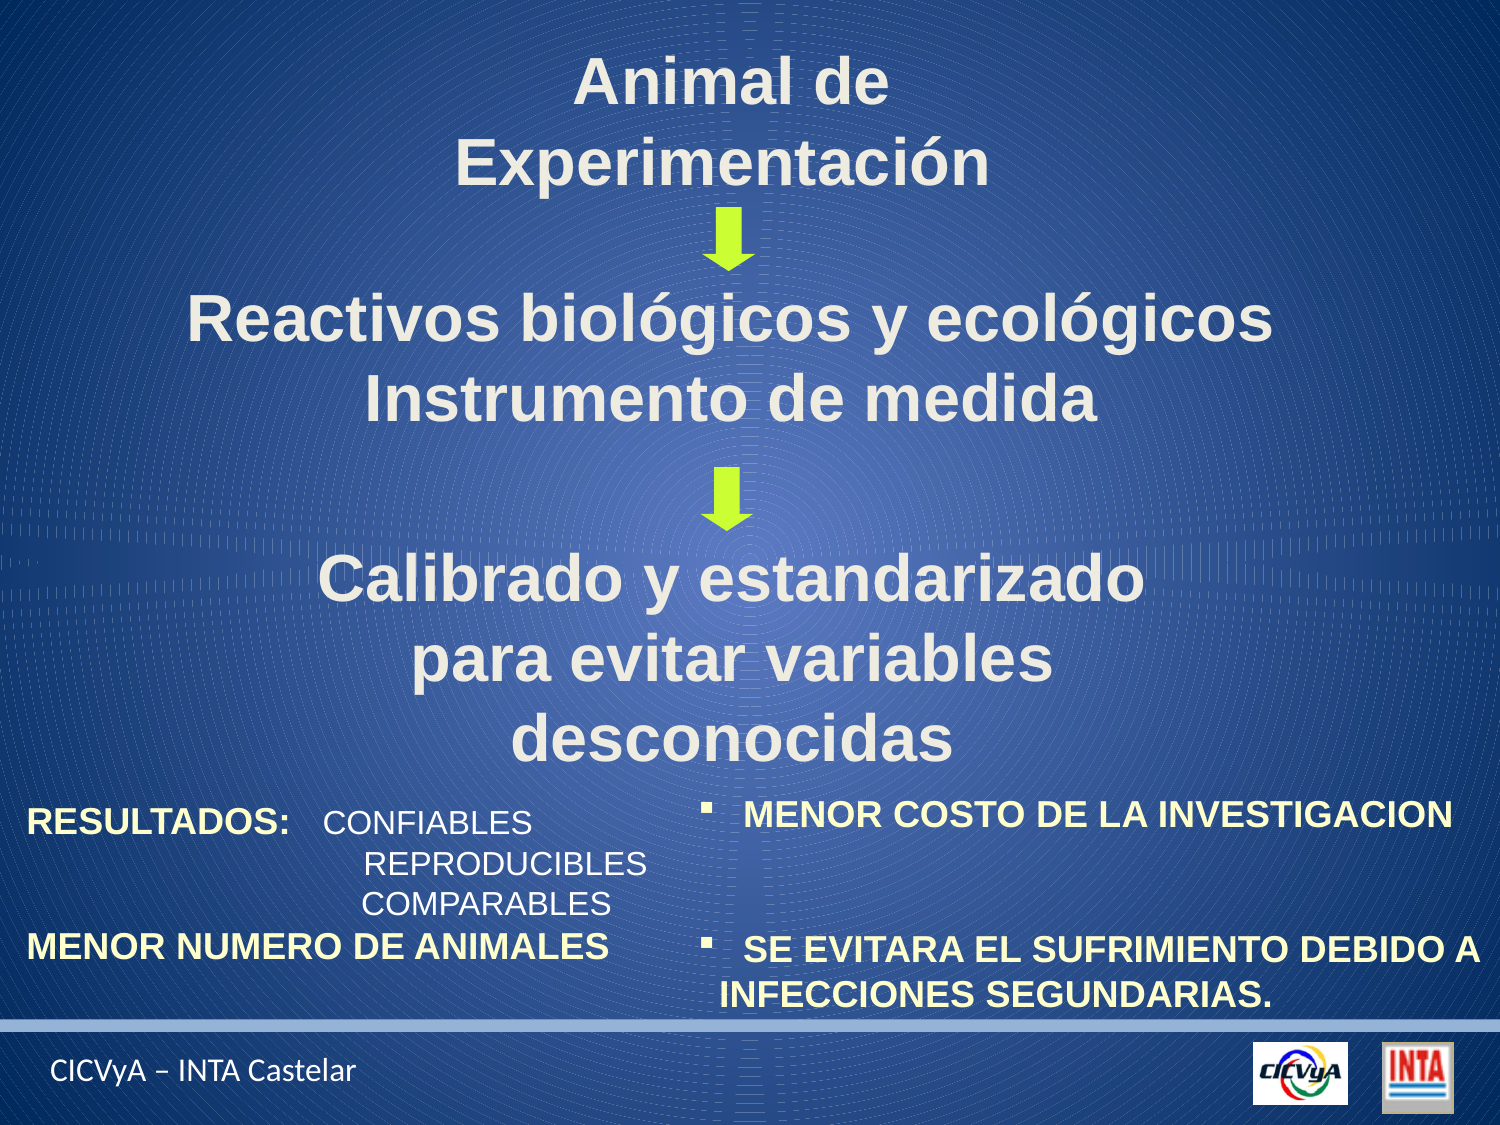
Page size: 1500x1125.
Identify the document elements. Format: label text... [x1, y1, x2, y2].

text_box [0, 1019, 1500, 1032]
text_box Animal de Experimentación [419, 30, 1027, 206]
text_box [704, 207, 753, 271]
text_box [702, 467, 751, 531]
text_box MENOR COSTO DE LA INVESTIGACION SE EVITARA EL SUFRIMIENTO DEBIDO A INFECCIONES SEGUNDARIAS. [683, 783, 1500, 1019]
text_box Calibrado y estandarizado para evitar variables desconocidas [242, 527, 1223, 782]
text_box RESULTADOS: CONFIABLES REPRODUCIBLES COMPARABLES MENOR NUMERO DE ANIMALES [0, 789, 683, 1019]
text_box Reactivos biológicos y ecológicos Instrumento de medida [172, 267, 1291, 442]
picture [1253, 1042, 1348, 1105]
text_box CICVyA – INTA Castelar [35, 1040, 1075, 1096]
picture [1381, 1041, 1454, 1114]
